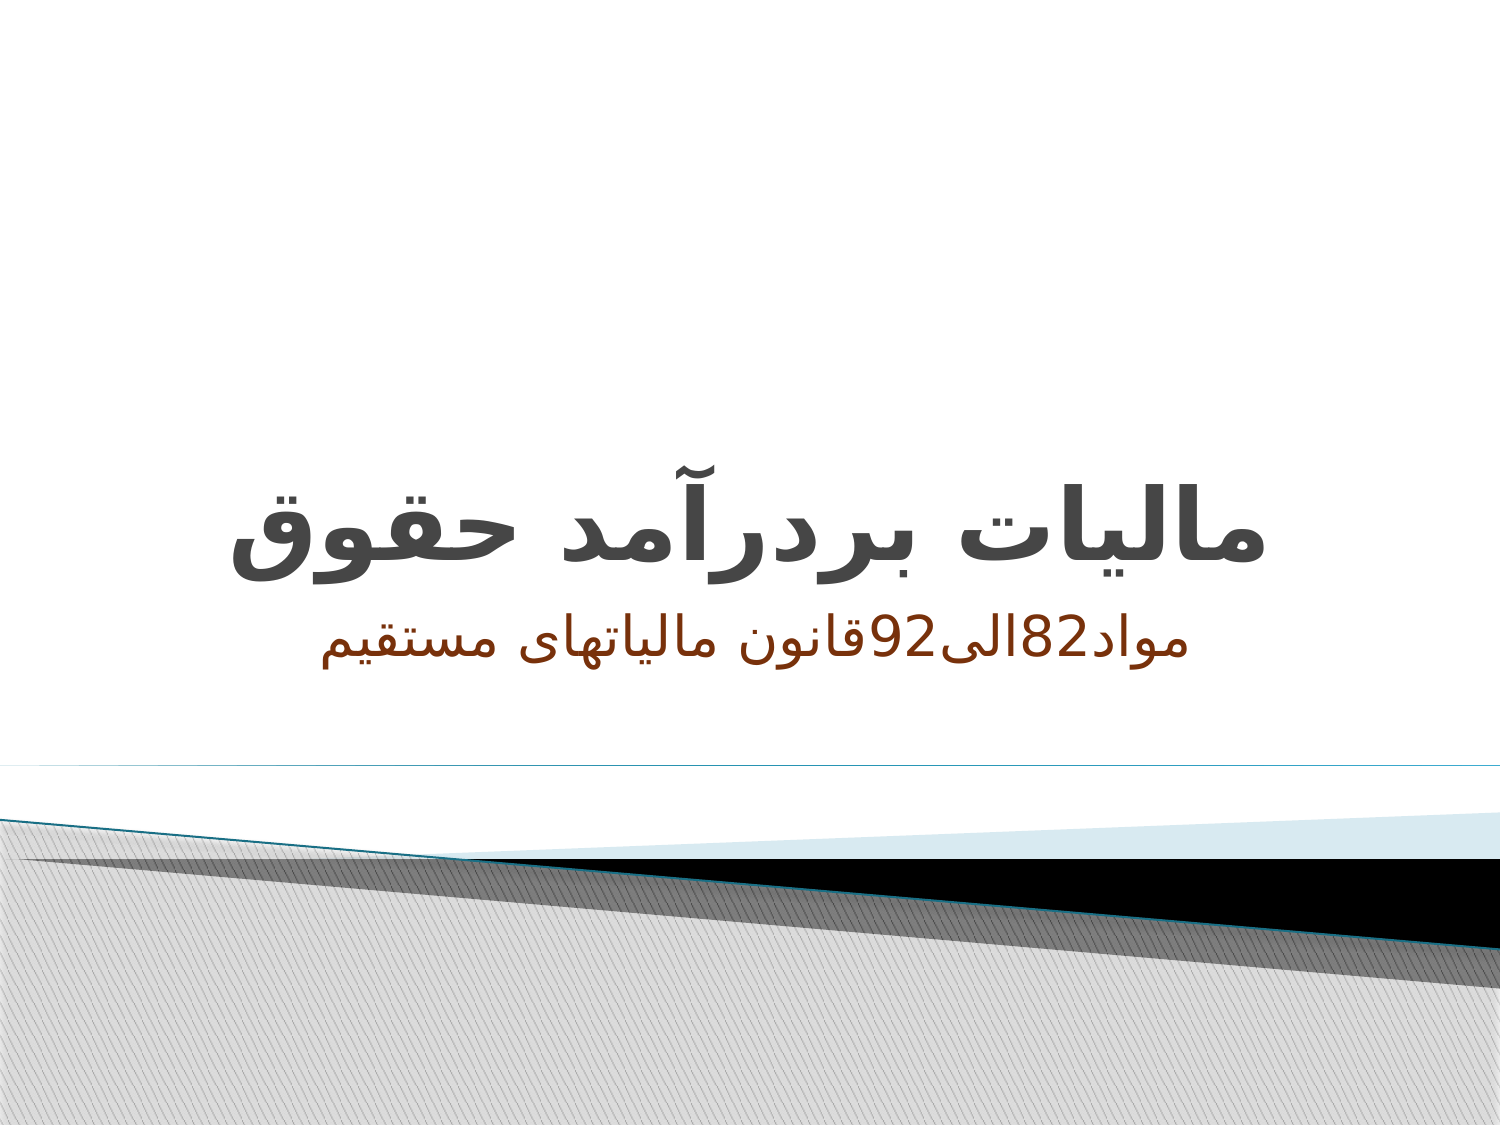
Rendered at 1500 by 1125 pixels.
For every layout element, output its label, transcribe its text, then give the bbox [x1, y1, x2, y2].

subtitle مواد82الی92قانون مالیاتهای مستقیم [112, 592, 1388, 790]
title مالیات بردرآمد حقوق [112, 287, 1388, 588]
picture [5, 859, 1500, 989]
